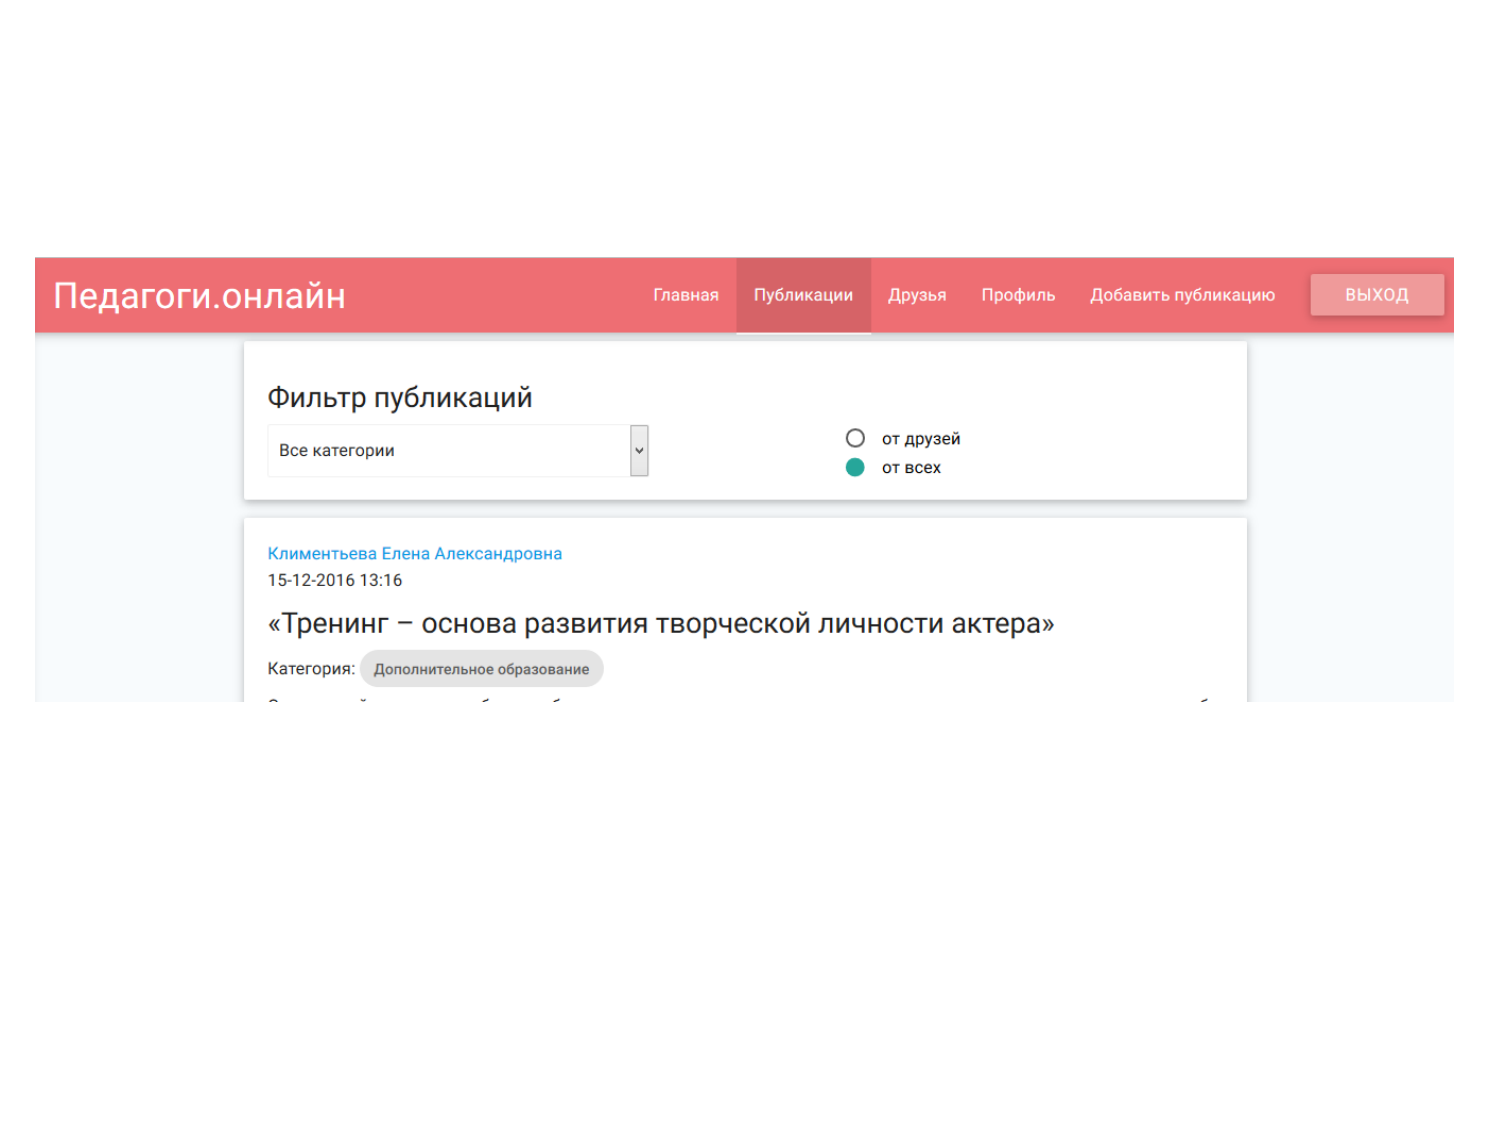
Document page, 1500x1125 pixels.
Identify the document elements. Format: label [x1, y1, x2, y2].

picture [34, 257, 1454, 702]
